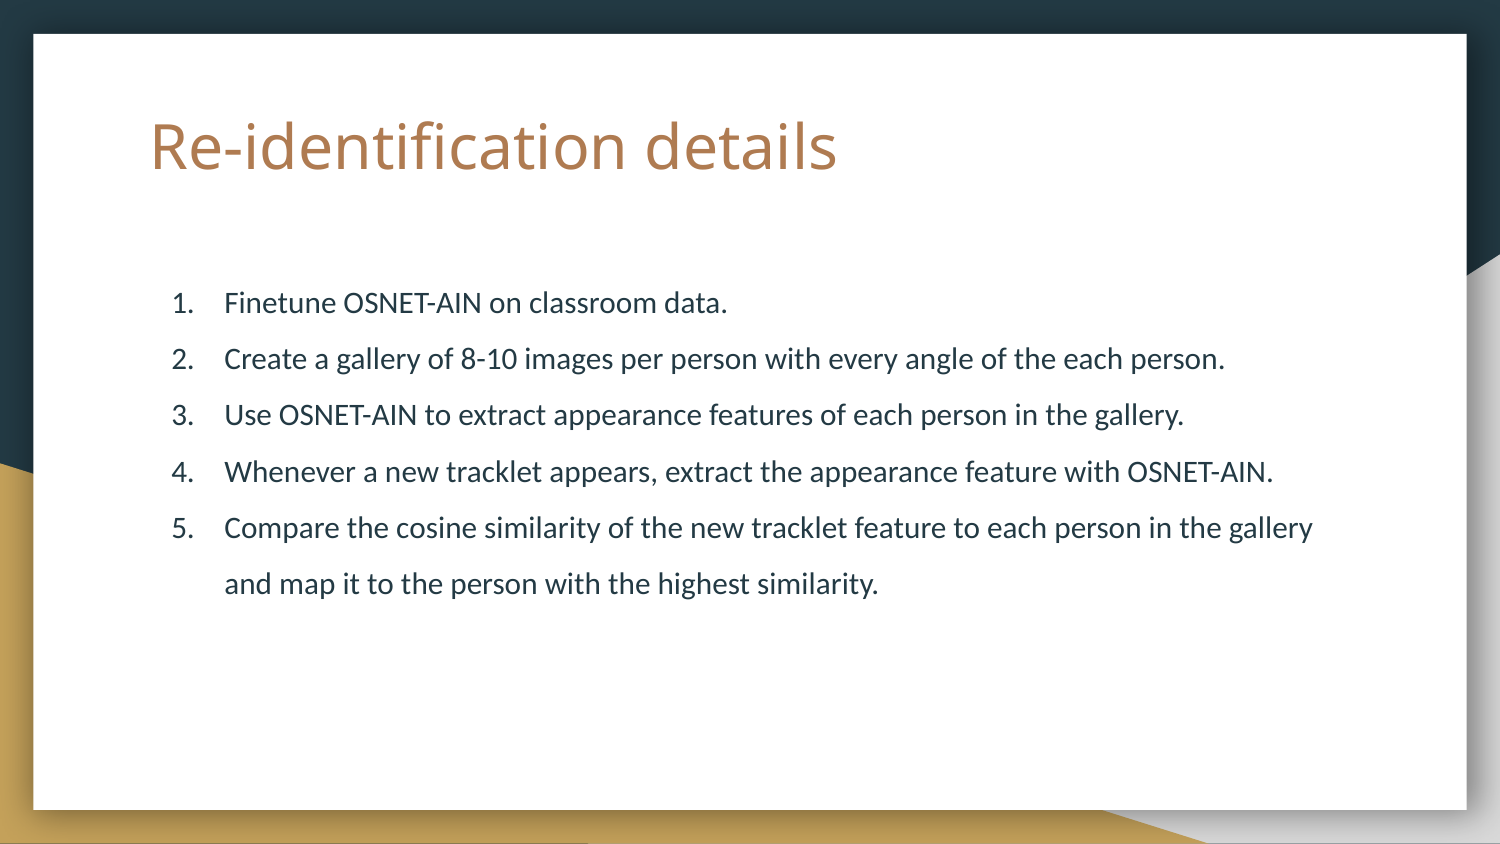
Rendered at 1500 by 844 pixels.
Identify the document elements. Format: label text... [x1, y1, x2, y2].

list Finetune OSNET-AIN on classroom data. Create a gallery of 8-10 images per person with every angle of the each person. Use OSNET-AIN to extract appearance features of each person in the gallery. Whenever a new tracklet appears, extract the appearance feature with OSNET-AIN. Compare the cosine similarity of the new tracklet feature to each person in the gallery and map it to the person with the highest similarity. [134, 248, 1366, 729]
title Re-identification details [134, 92, 1366, 248]
